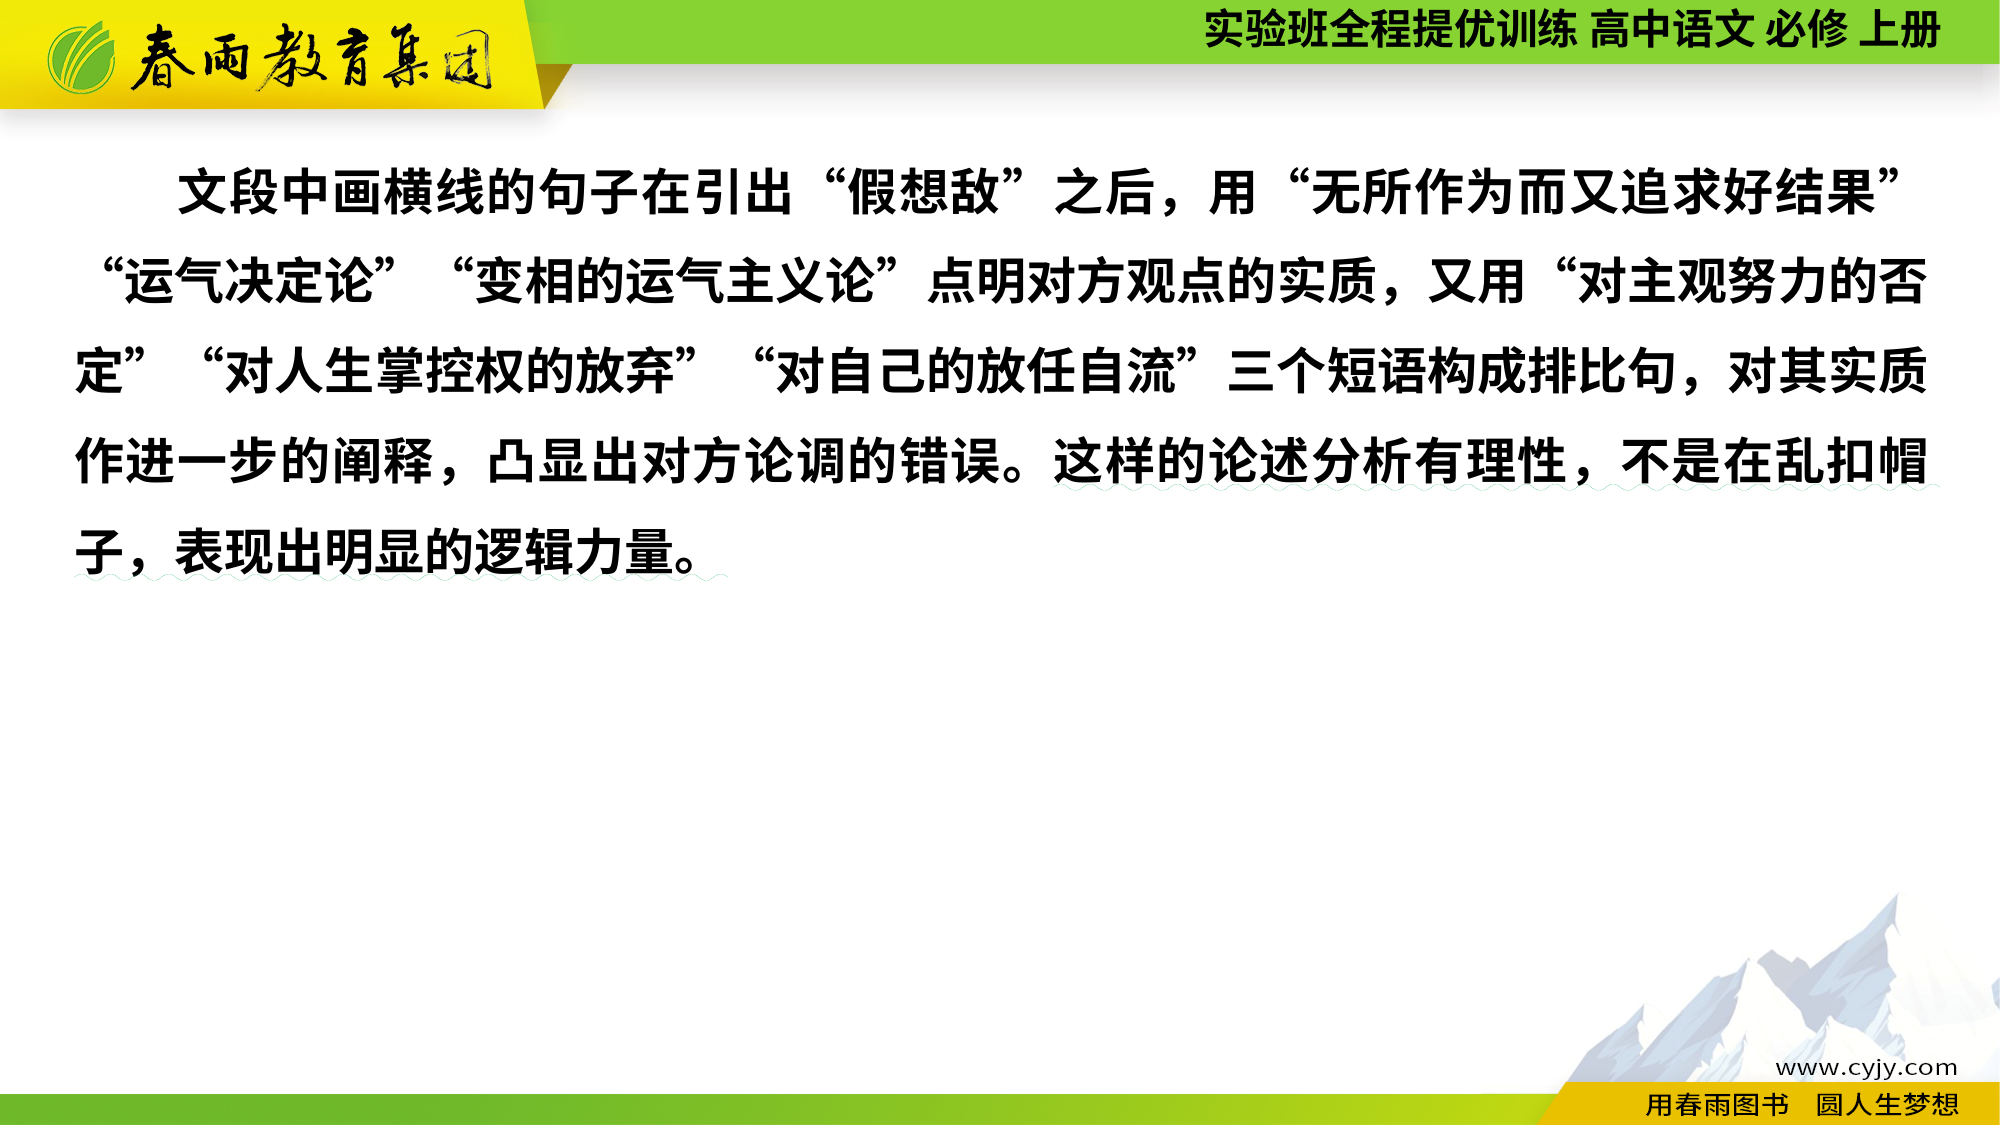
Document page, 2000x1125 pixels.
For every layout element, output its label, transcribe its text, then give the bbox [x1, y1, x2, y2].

picture [0, 0, 2000, 1125]
list 文段中画横线的句子在引出“假想敌”之后，用“无所作为而又追求好结果”“运气决定论”“变相的运气主义论”点明对方观点的实质，又用“对主观努力的否定”“对人生掌控权的放弃”“对自己的放任自流”三个短语构成排比句，对其实质作进一步的阐释，凸显出对方论调的错误。这样的论述分析有理性，不是在乱扣帽子，表现出明显的逻辑力量。 [59, 122, 1944, 592]
